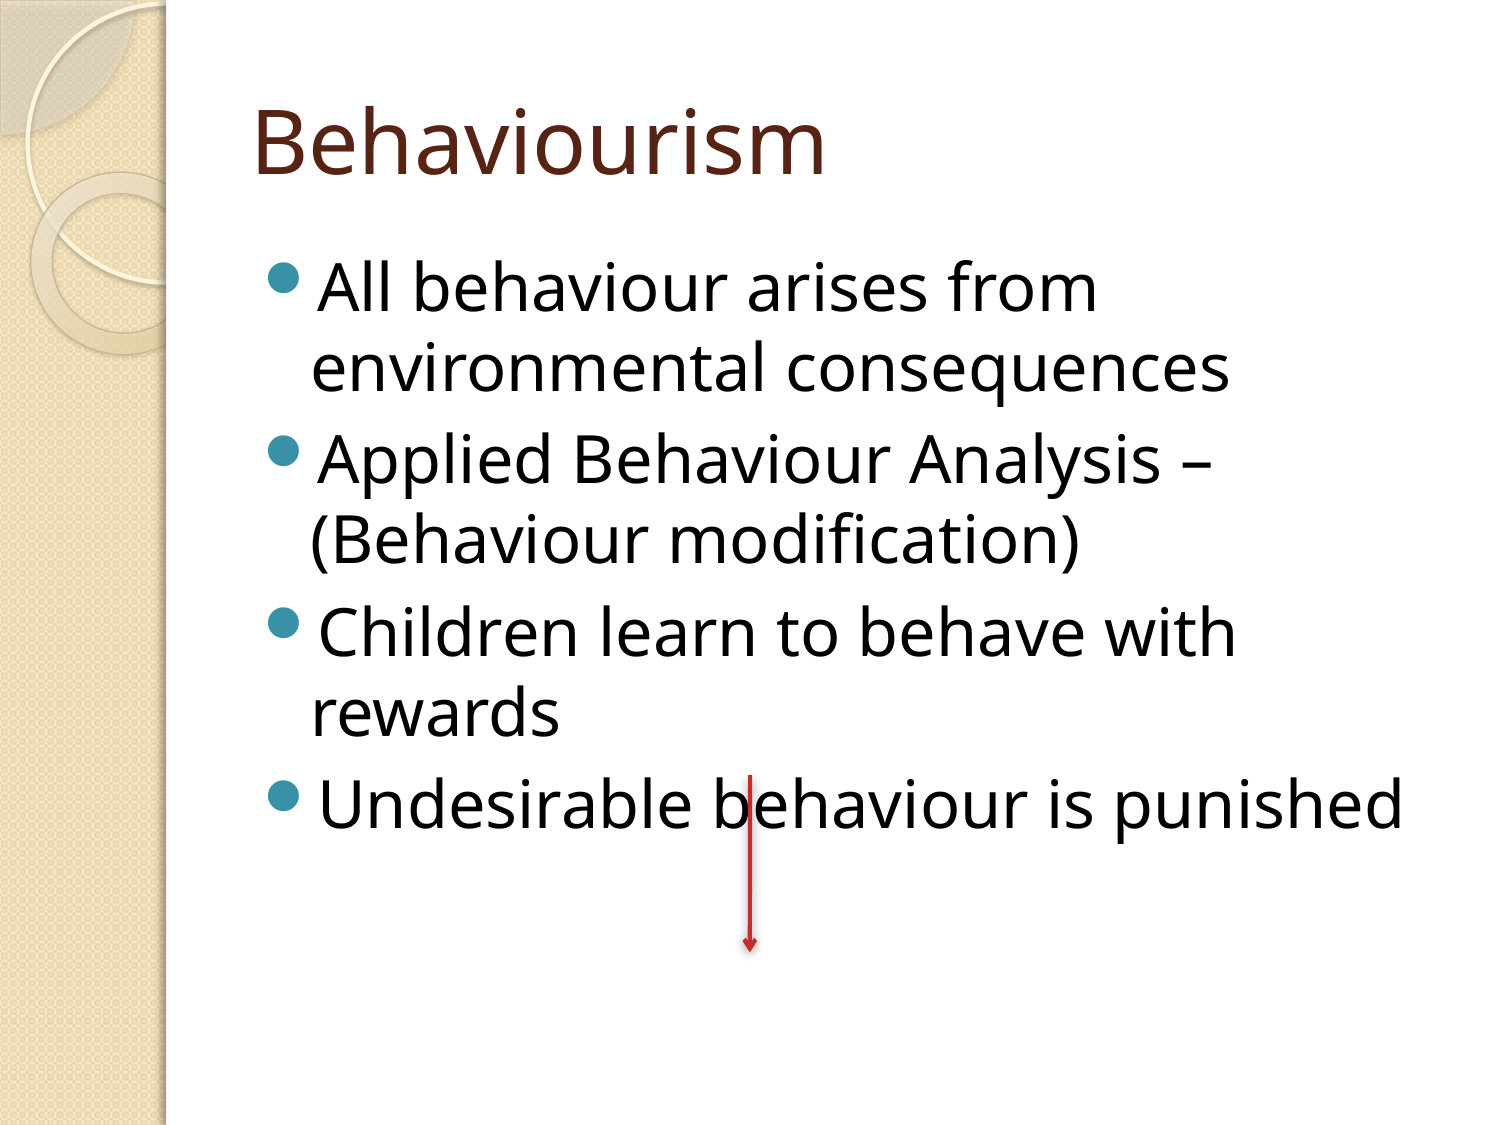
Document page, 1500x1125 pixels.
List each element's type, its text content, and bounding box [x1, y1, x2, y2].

list All behaviour arises from environmental consequences Applied Behaviour Analysis – (Behaviour modification) Children learn to behave with rewards Undesirable behaviour is punished [235, 237, 1466, 1025]
title Behaviourism [235, 45, 1466, 233]
